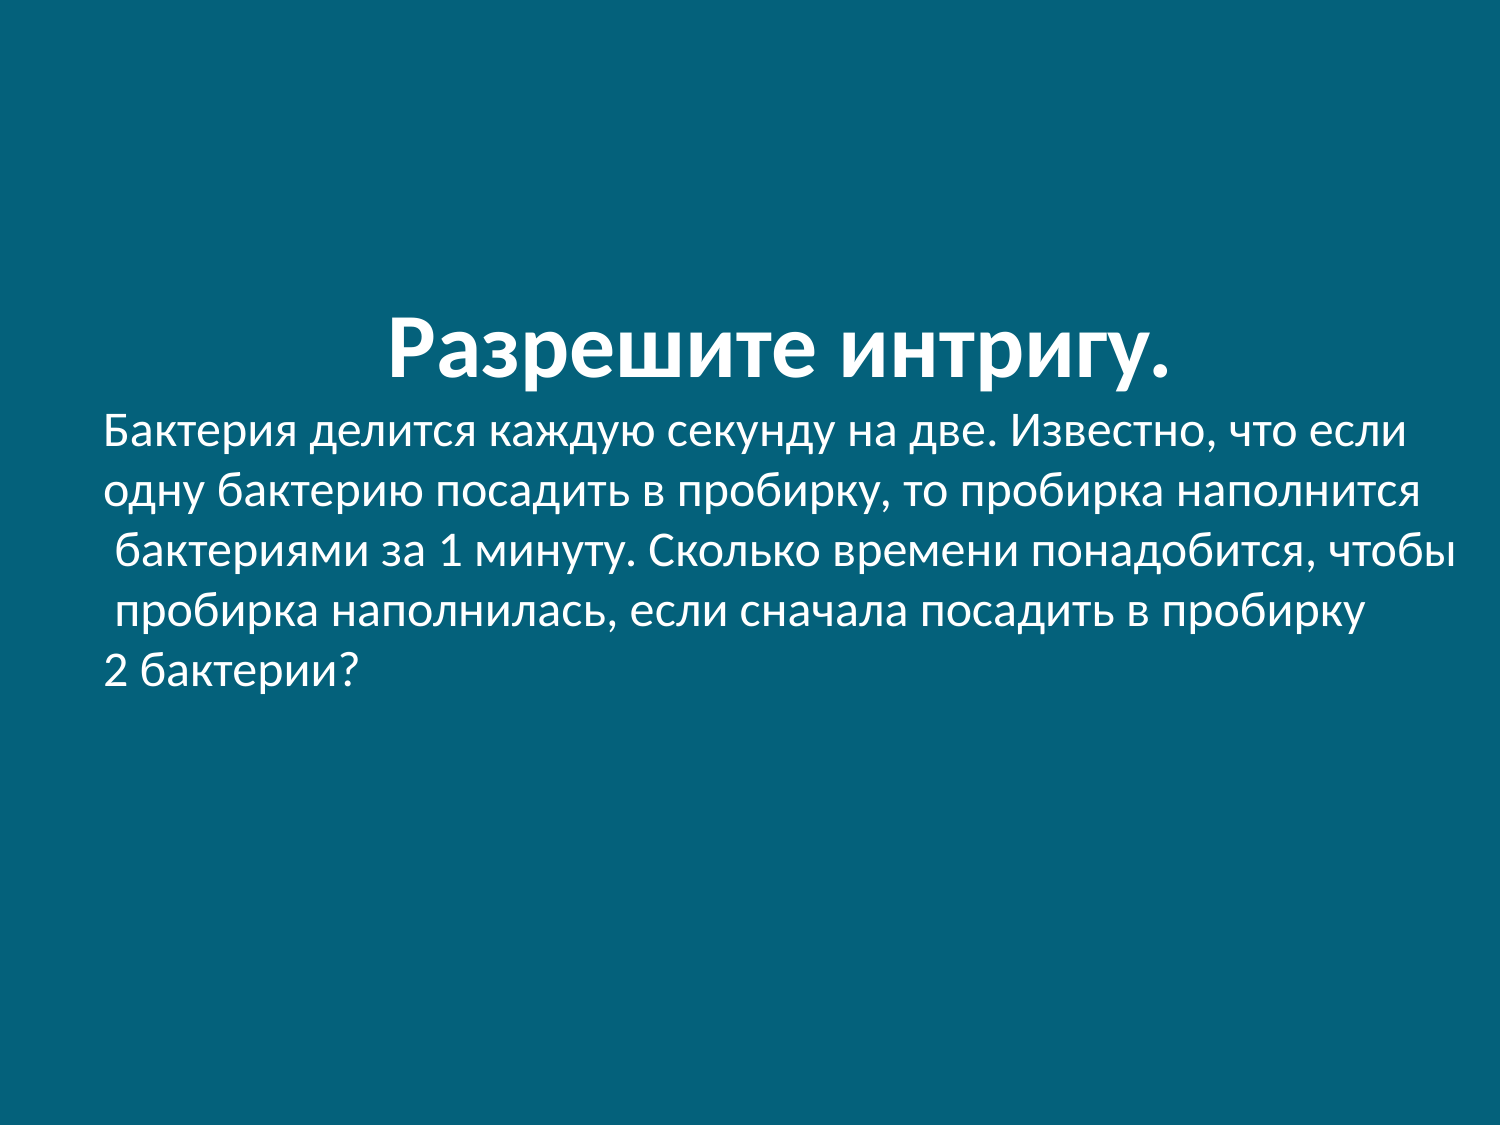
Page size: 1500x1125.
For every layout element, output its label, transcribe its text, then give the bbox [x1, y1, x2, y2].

text_box Разрешите интригу. Бактерия делится каждую секунду на две. Известно, что если одну бактерию посадить в пробирку, то пробирка наполнится бактериями за 1 минуту. Сколько времени понадобится, чтобы пробирка наполнилась, если сначала посадить в пробирку 2 бактерии? [88, 103, 1474, 704]
